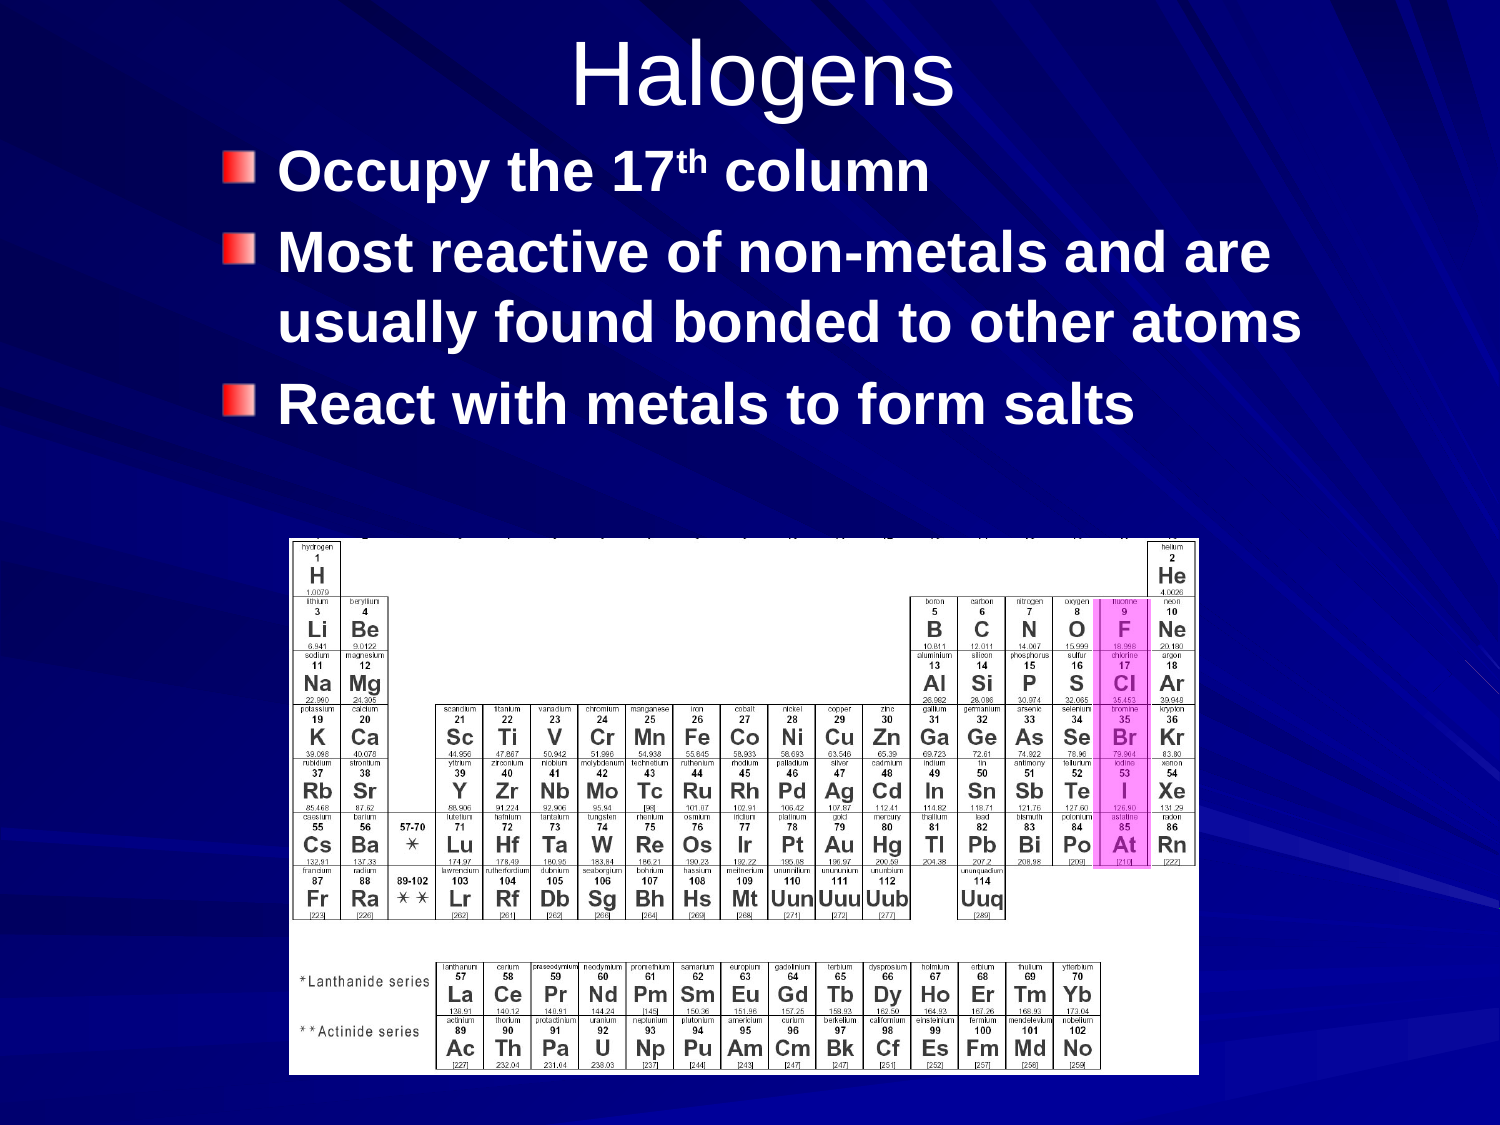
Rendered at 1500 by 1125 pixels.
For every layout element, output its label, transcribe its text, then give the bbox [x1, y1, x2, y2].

picture [221, 231, 259, 268]
title Halogens [88, 0, 1439, 138]
picture [289, 538, 1199, 1075]
picture [221, 149, 259, 187]
picture [221, 382, 259, 420]
list Occupy the 17th column Most reactive of non-metals and are usually found bonded to other atoms React with metals to form salts [206, 125, 1353, 481]
